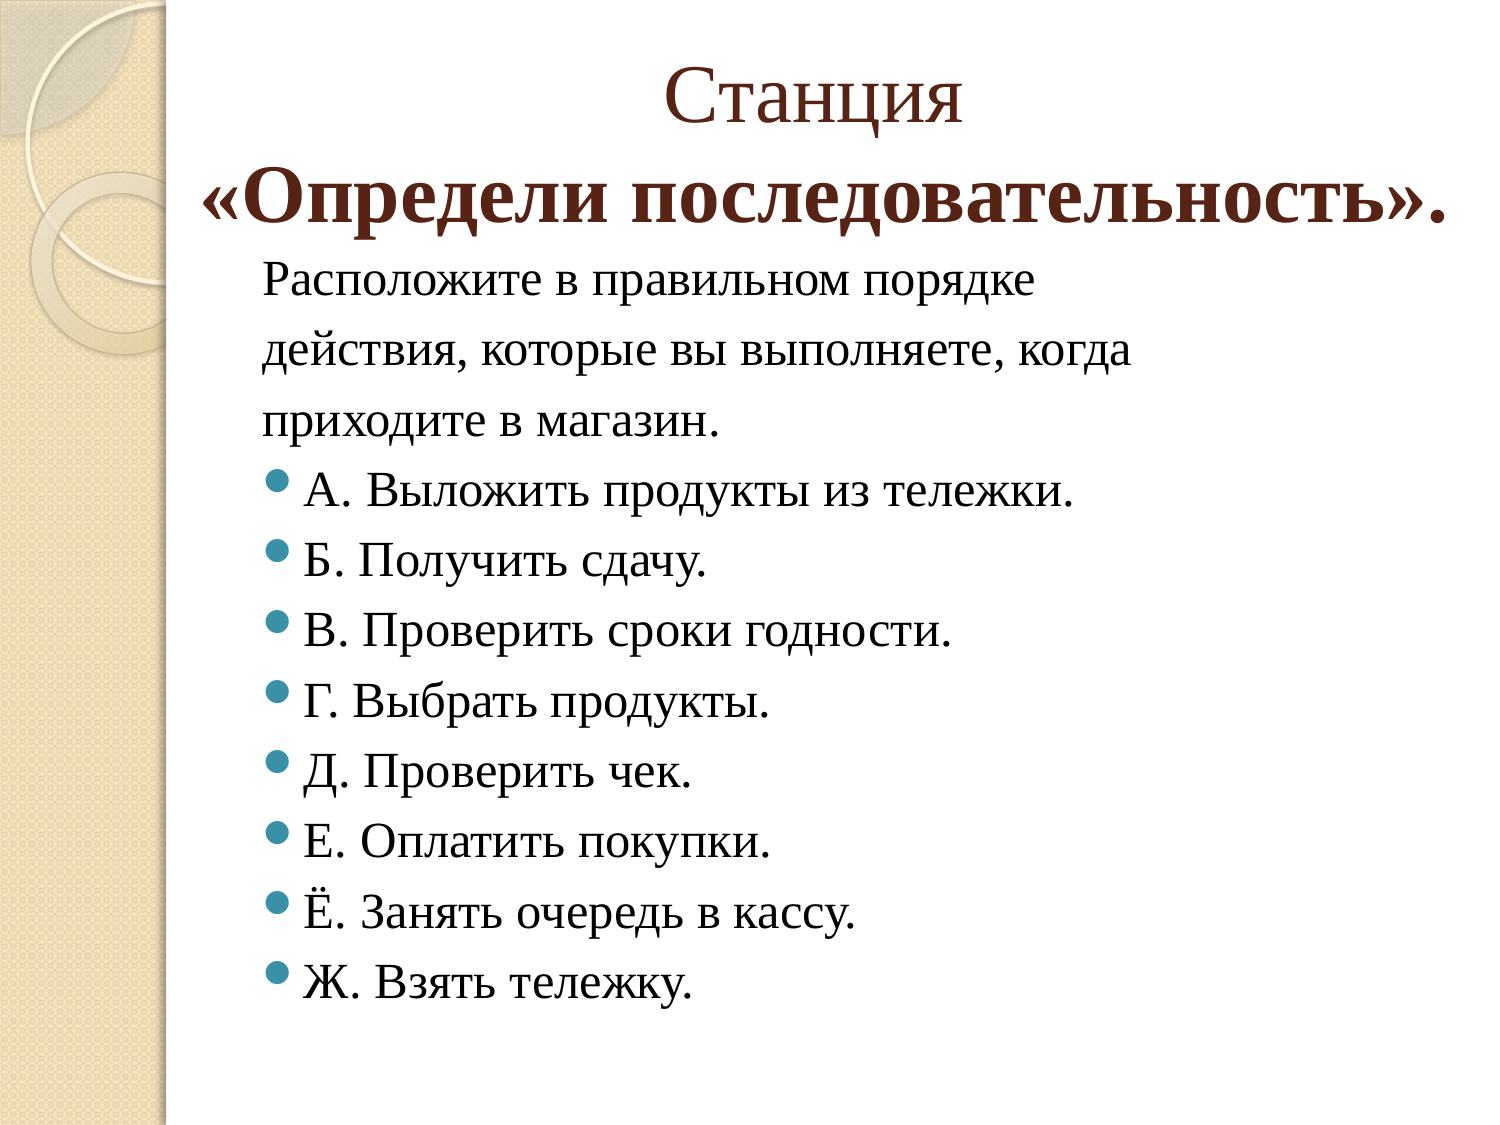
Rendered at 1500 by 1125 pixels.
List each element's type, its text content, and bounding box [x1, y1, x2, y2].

title Станция «Определи последовательность». [183, 45, 1466, 233]
list Расположите в правильном порядке действия, которые вы выполняете, когда приходите в магазин. A. Выложить продукты из тележки. Б. Получить сдачу. В. Проверить сроки годности. Г. Выбрать продукты. Д. Проверить чек. Е. Оплатить покупки. Ё. Занять очередь в кассу. Ж. Взять тележку. [235, 237, 1466, 1025]
